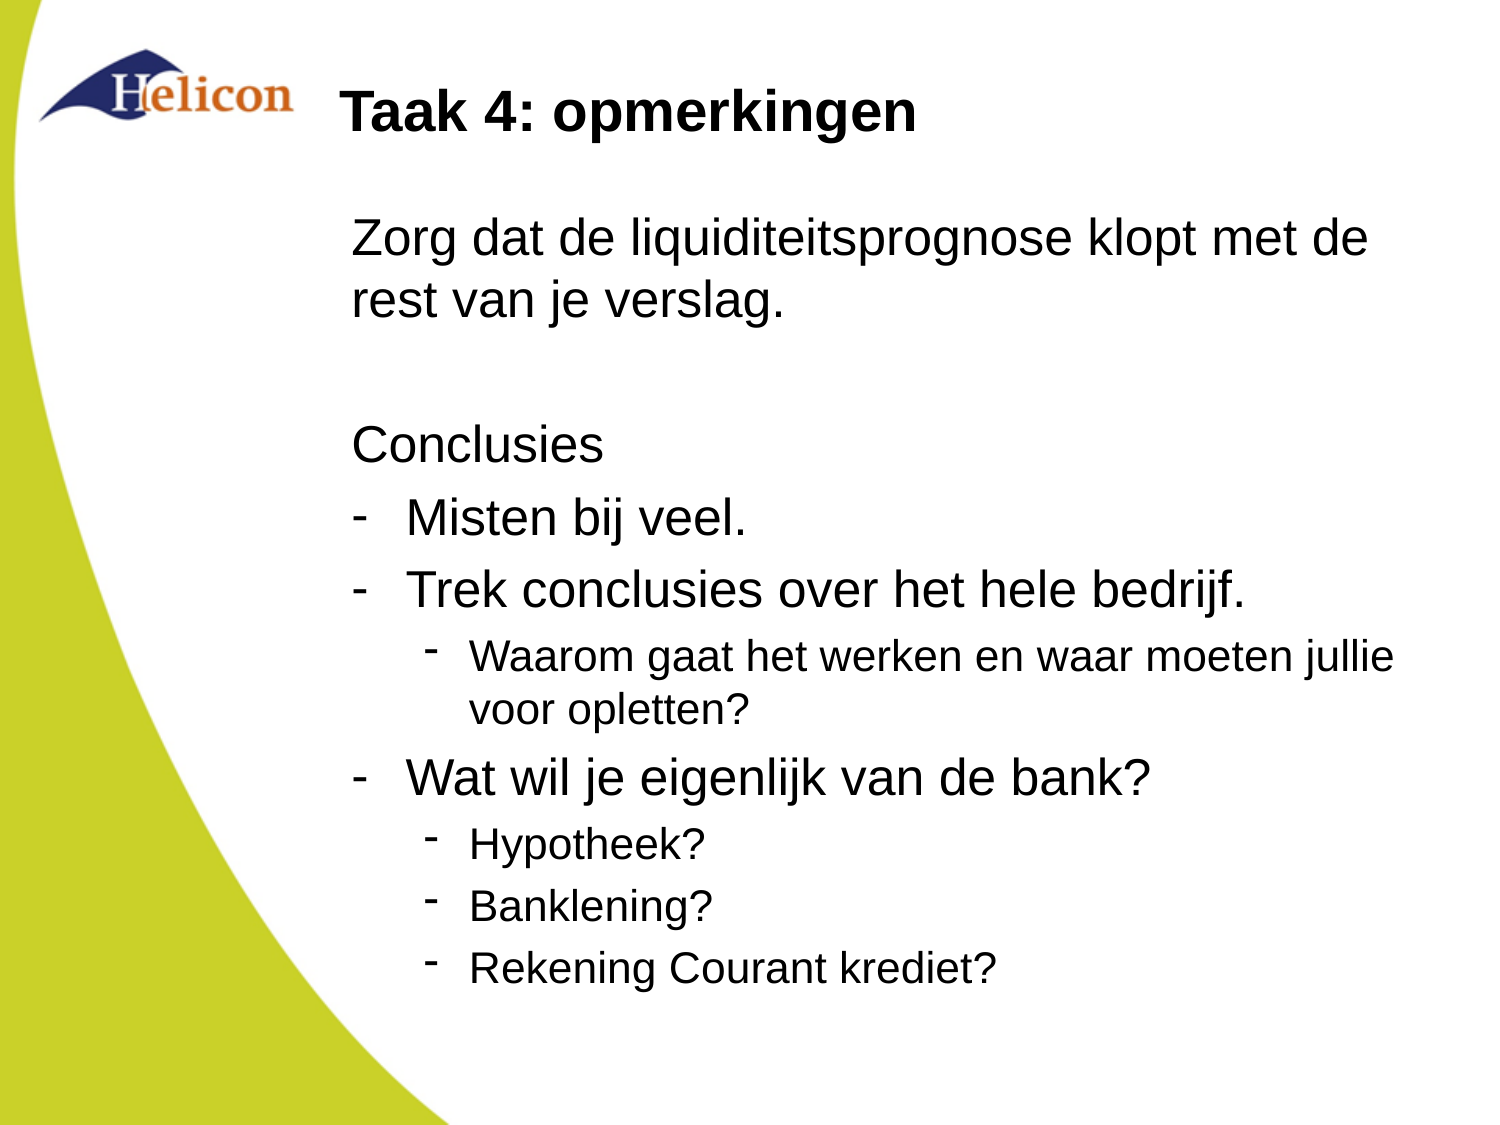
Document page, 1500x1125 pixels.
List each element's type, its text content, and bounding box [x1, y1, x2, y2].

title Taak 4: opmerkingen [324, 54, 1415, 161]
picture [0, 0, 1500, 1125]
list Zorg dat de liquiditeitsprognose klopt met de rest van je verslag. Conclusies Misten bij veel. Trek conclusies over het hele bedrijf. Waarom gaat het werken en waar moeten jullie voor opletten? Wat wil je eigenlijk van de bank? Hypotheek? Banklening? Rekening Courant krediet? [336, 196, 1425, 1005]
